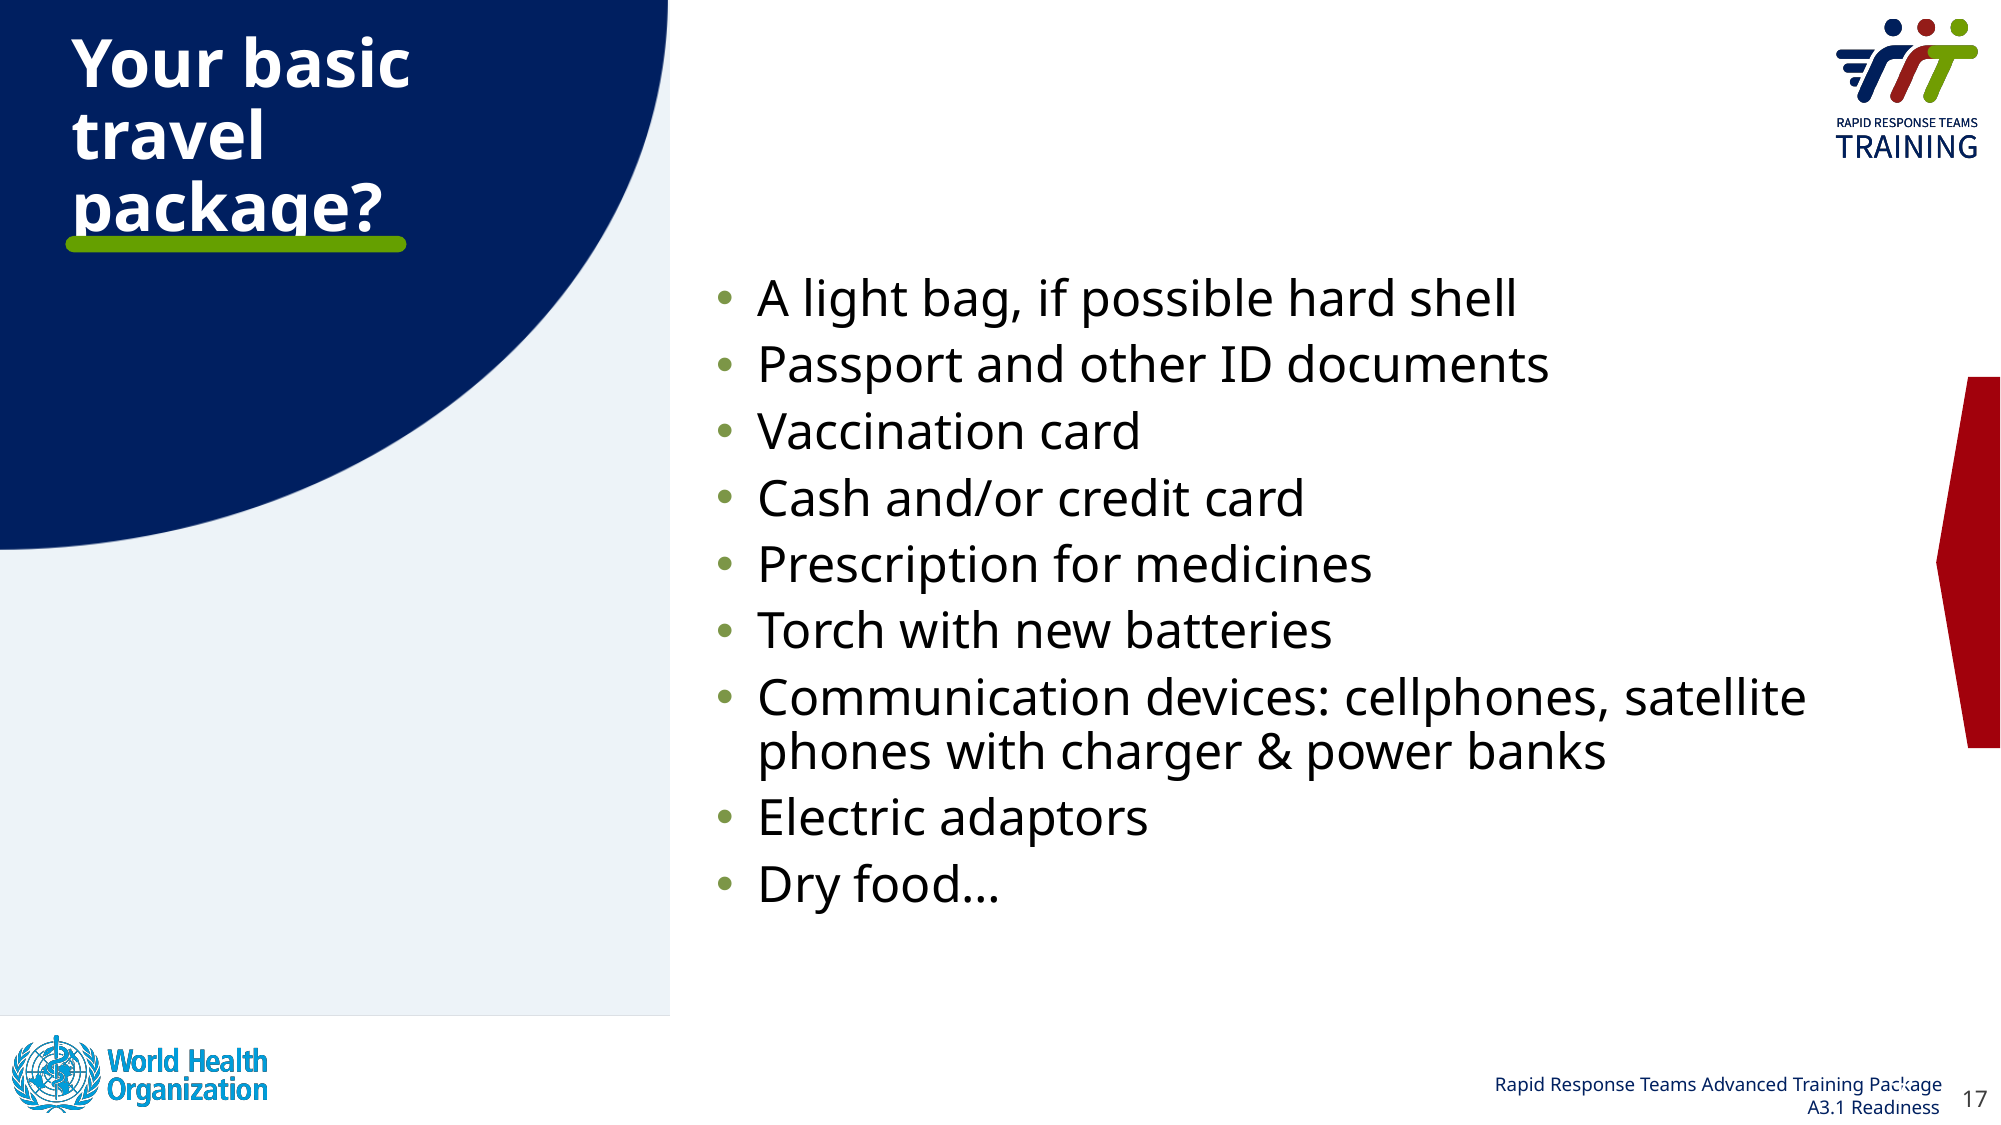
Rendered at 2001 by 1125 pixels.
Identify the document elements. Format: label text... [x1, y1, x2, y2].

picture [24, 1054, 36, 1087]
picture [22, 1062, 26, 1077]
list A light bag, if possible hard shell Passport and other ID documents Vaccination card Cash and/or credit card Prescription for medicines Torch with new batteries Communication devices: cellphones, satellite phones with charger & power banks Electric adaptors Dry food… [701, 138, 1937, 1049]
picture [12, 1035, 54, 1068]
picture [0, 0, 670, 1017]
picture [1835, 19, 1978, 167]
picture [50, 1108, 62, 1113]
picture [59, 1035, 267, 1113]
picture [34, 1054, 43, 1078]
picture [71, 1053, 90, 1091]
picture [12, 1083, 48, 1113]
text_box [65, 235, 407, 253]
slide_number 17 [1882, 1049, 1930, 1092]
picture [46, 1056, 54, 1062]
picture [30, 1083, 37, 1091]
picture [40, 1062, 47, 1070]
title Your basic travel package? [63, 0, 600, 298]
picture [36, 1088, 78, 1105]
